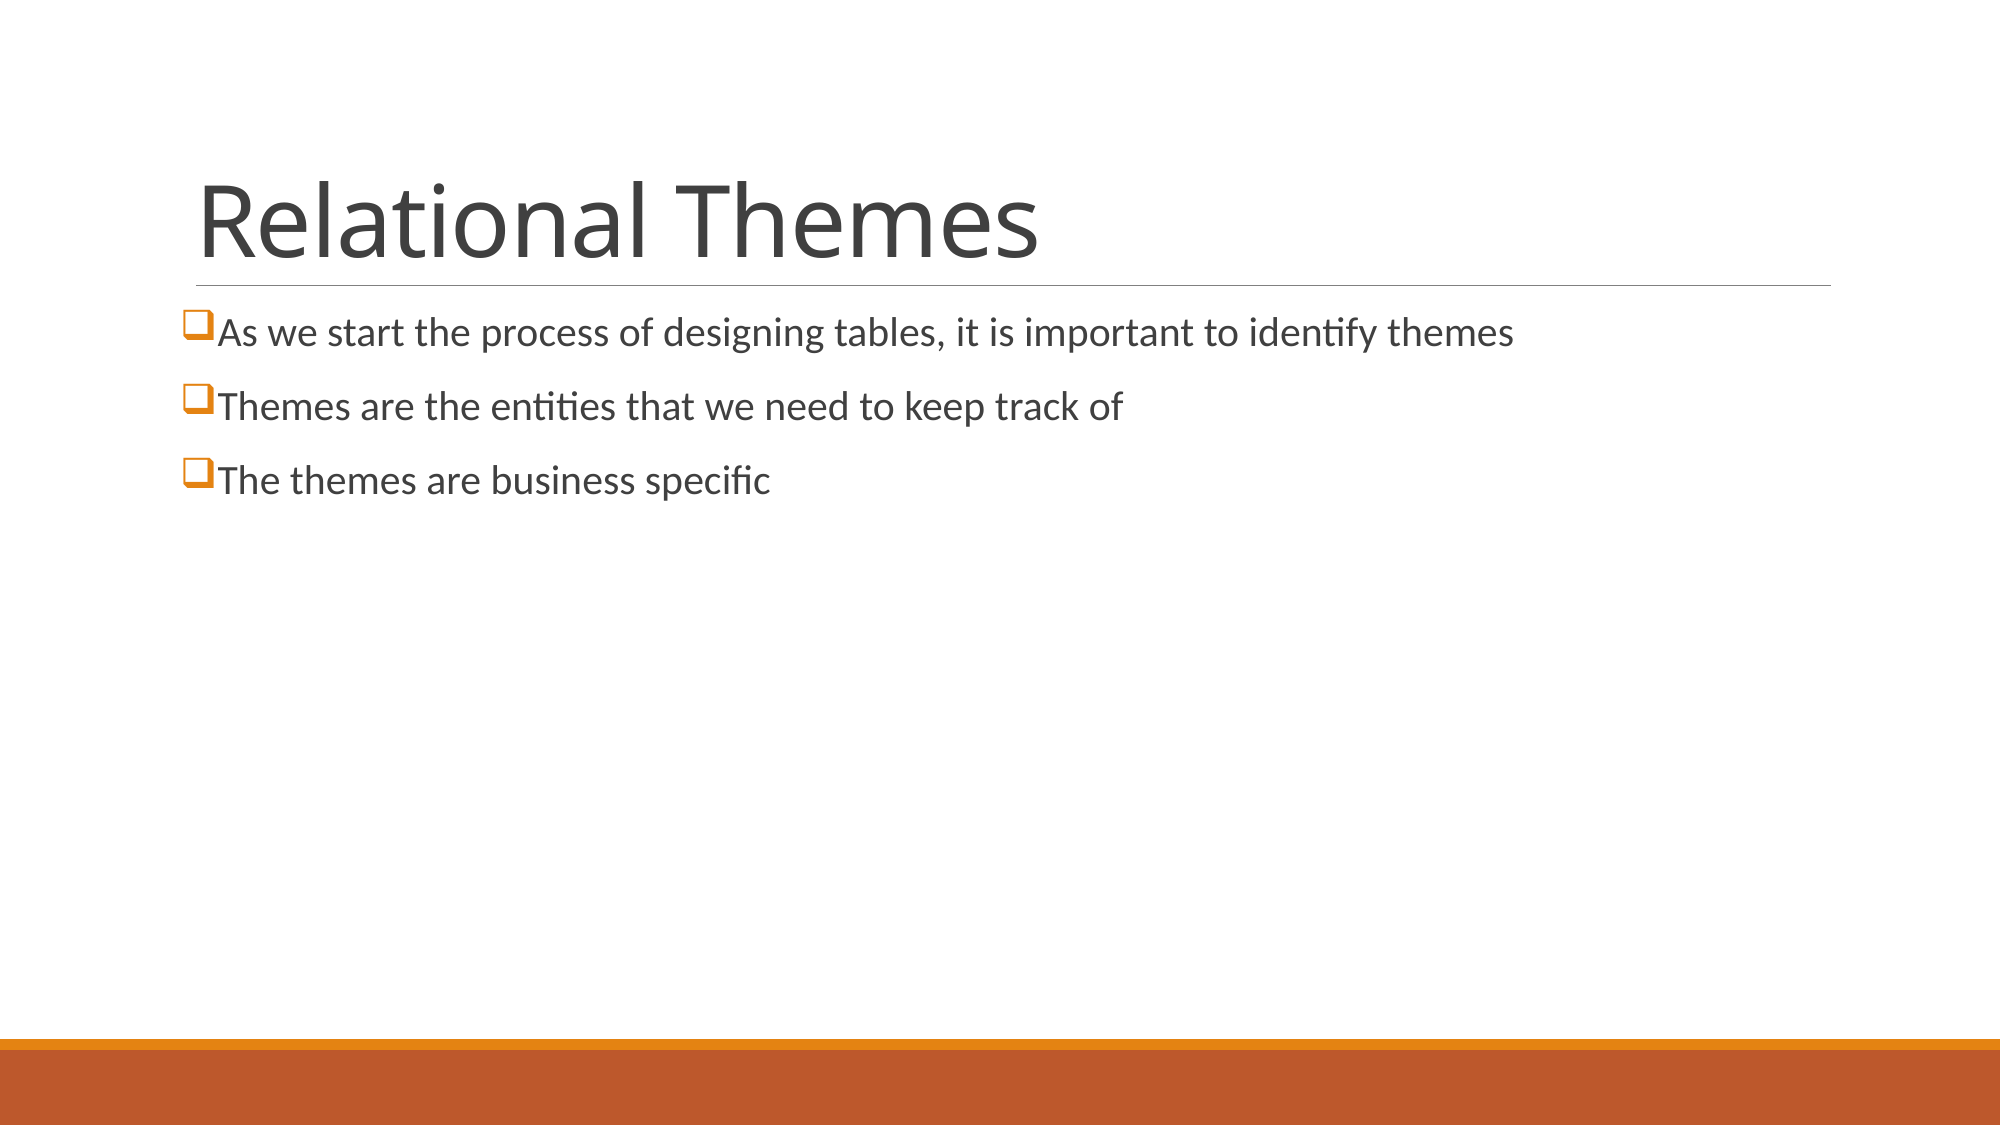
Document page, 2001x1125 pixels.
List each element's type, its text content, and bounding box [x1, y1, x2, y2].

list As we start the process of designing tables, it is important to identify themes Themes are the entities that we need to keep track of The themes are business specific [180, 302, 1830, 963]
title Relational Themes [180, 47, 1830, 285]
